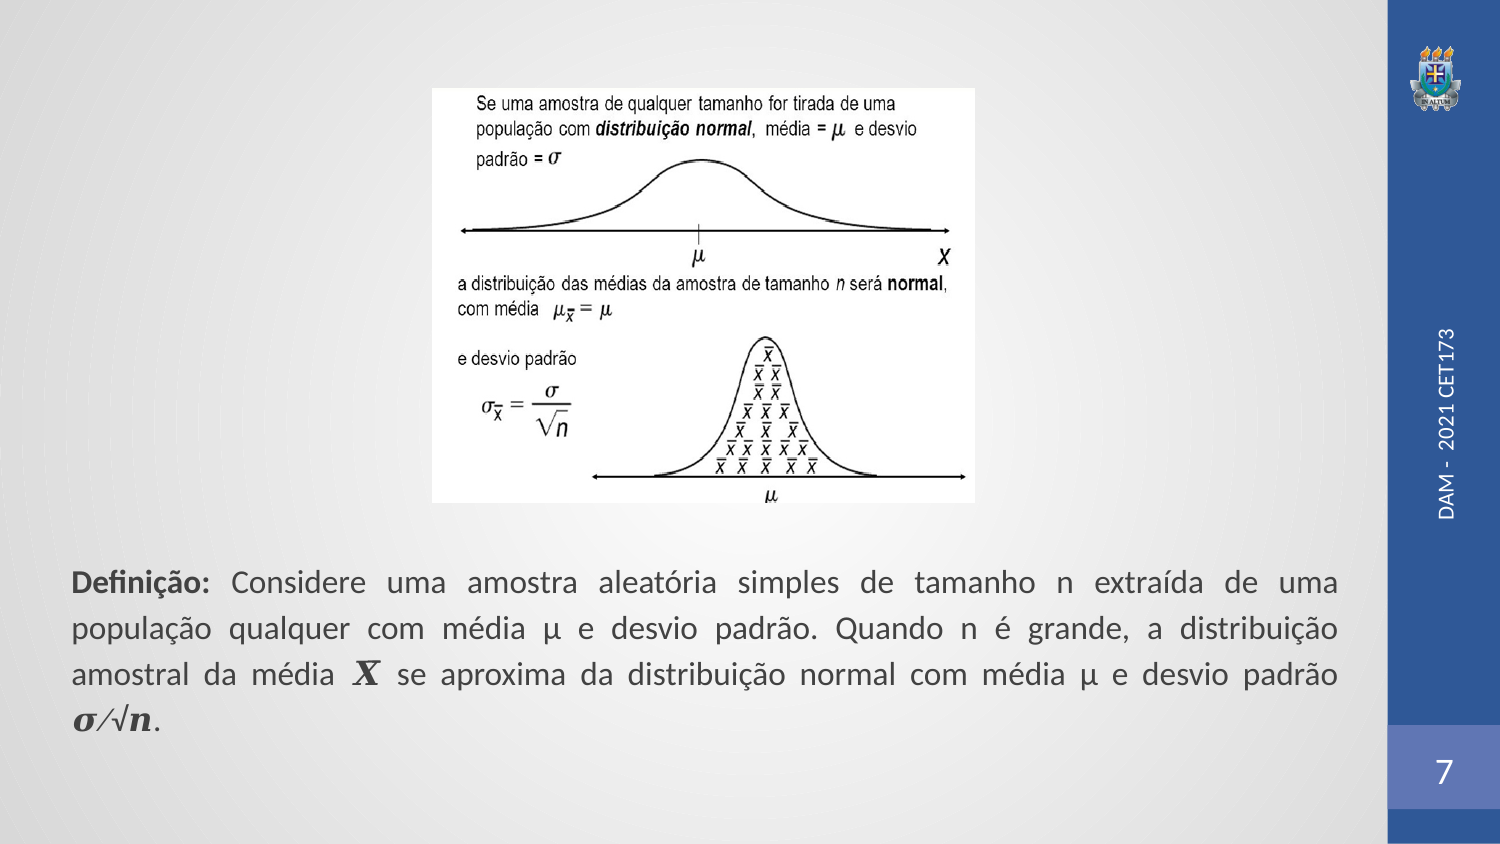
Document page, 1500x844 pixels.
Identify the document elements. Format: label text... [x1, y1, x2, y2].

picture [431, 88, 975, 503]
text_box Definição: Considere uma amostra aleatória simples de tamanho n extraída de uma população qualquer com média µ e desvio padrão. Quando n é grande, a distribuição amostral da média 𝑿̅ se aproxima da distribuição normal com média µ e desvio padrão 𝝈⁄√𝒏. [56, 539, 1356, 827]
picture [1410, 46, 1461, 111]
text_box <número> [1399, 744, 1490, 794]
